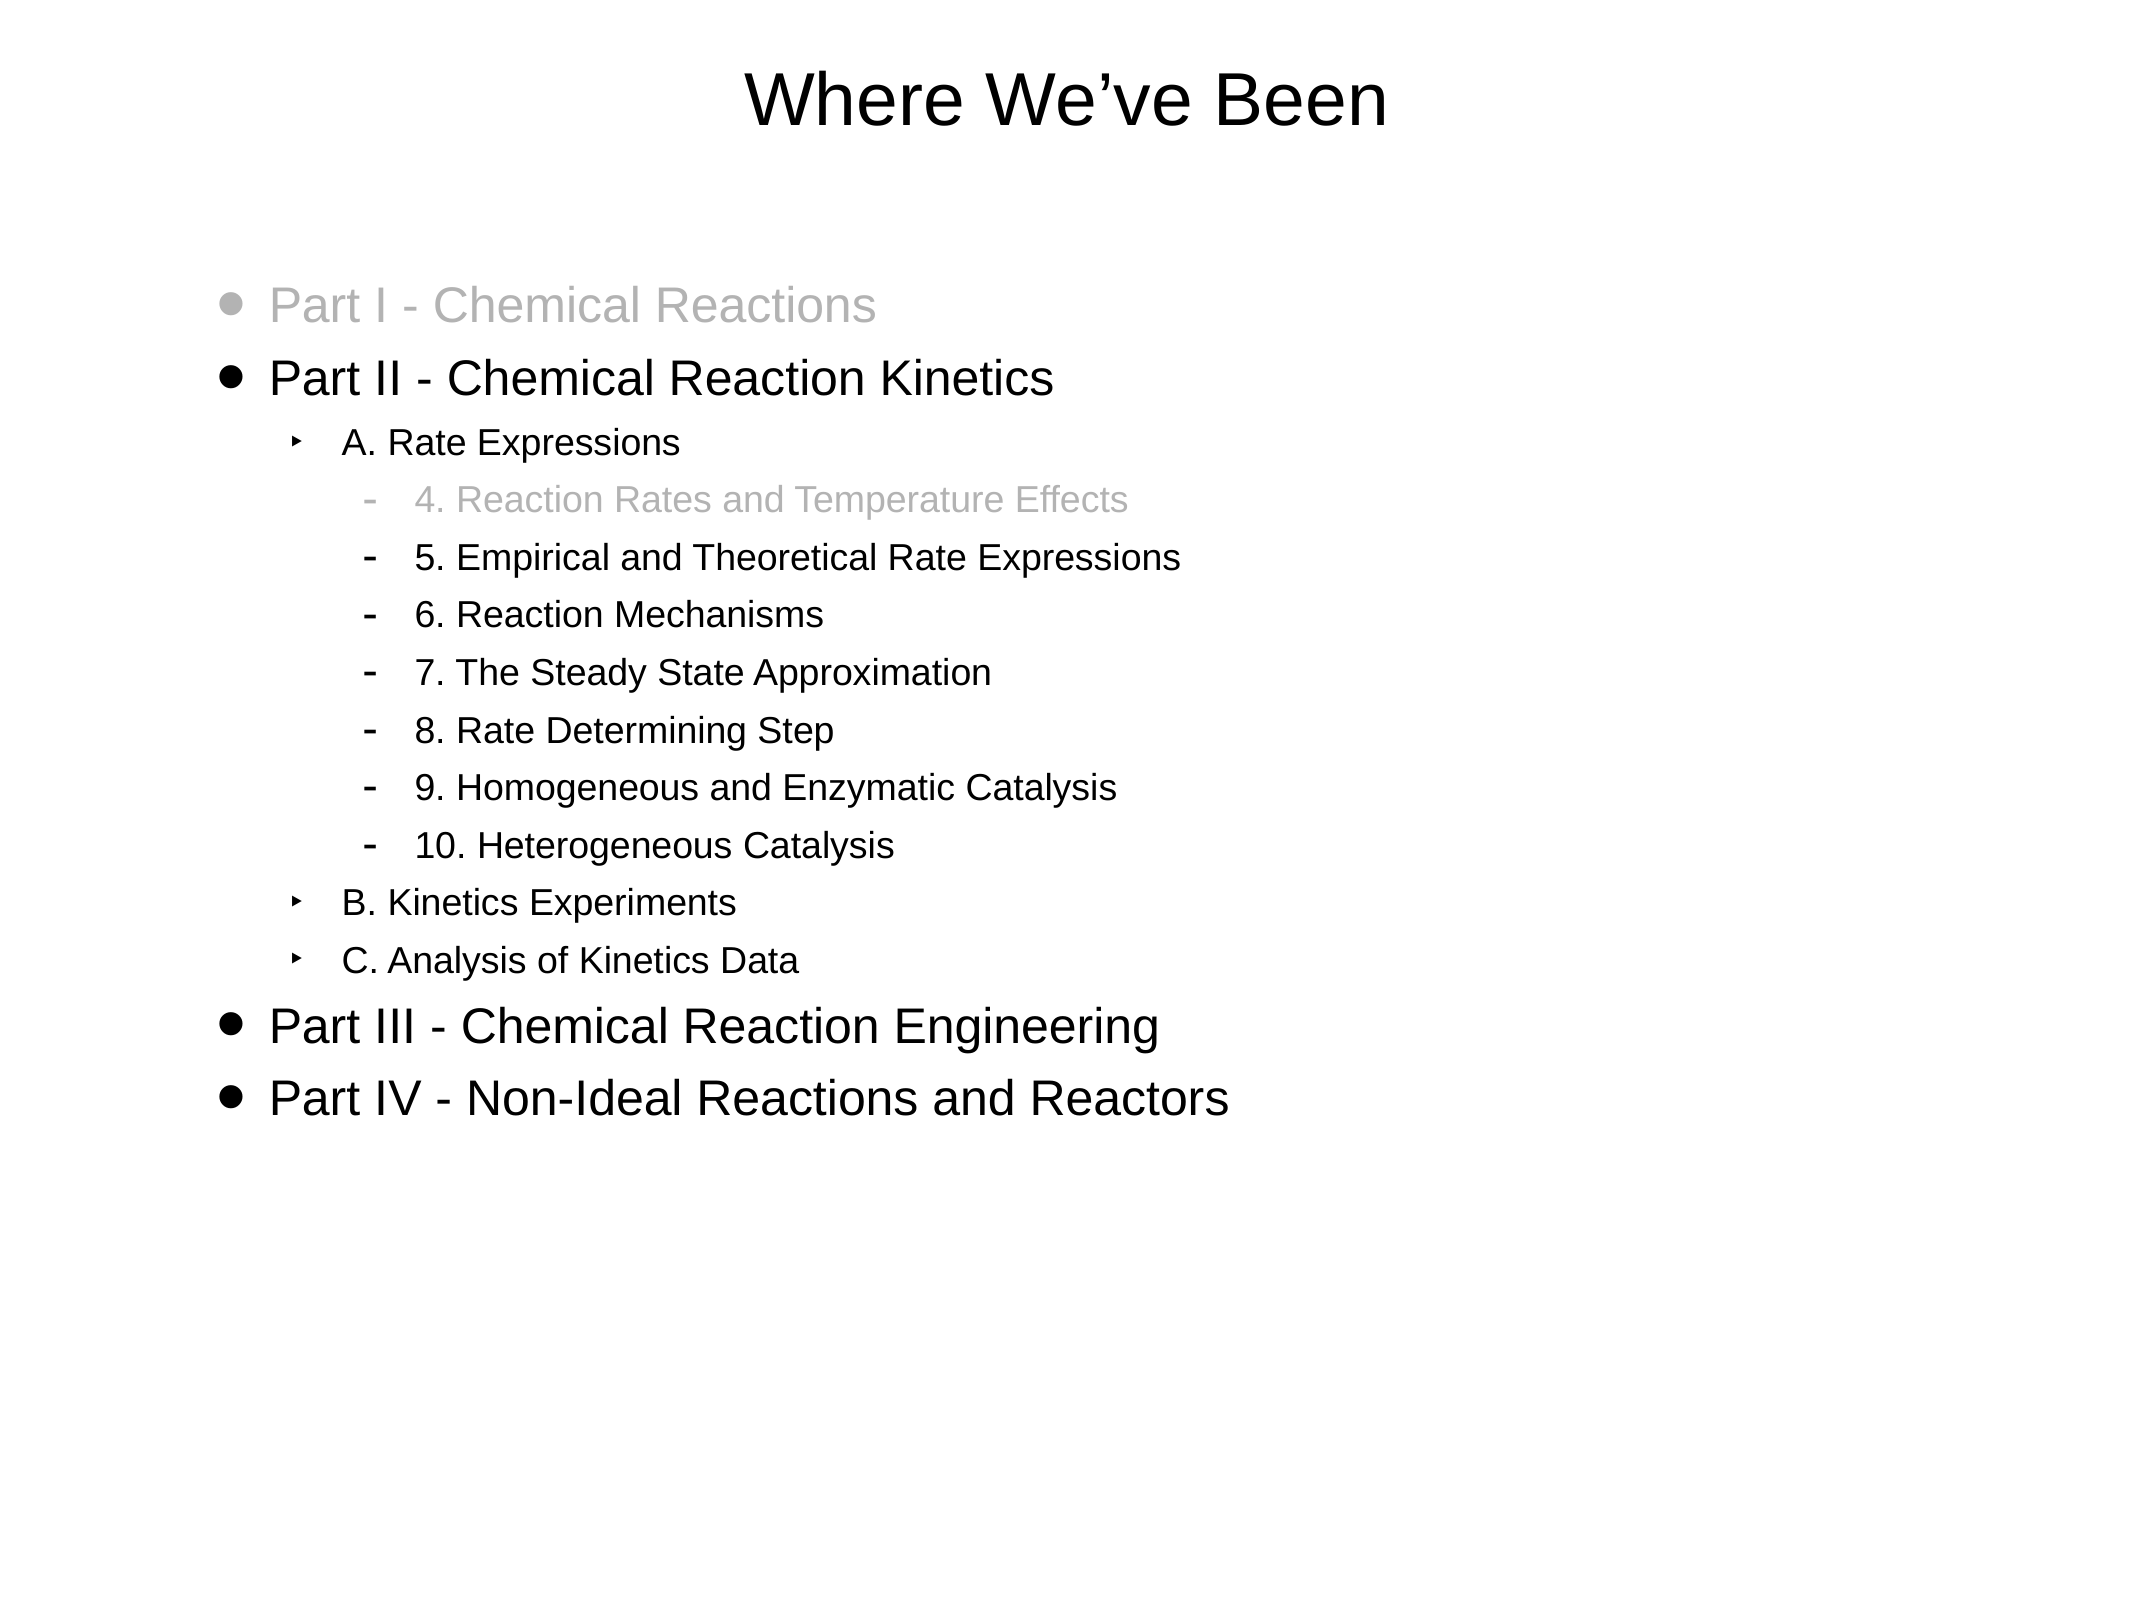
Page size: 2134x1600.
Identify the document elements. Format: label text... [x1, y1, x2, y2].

list Part I - Chemical Reactions Part II - Chemical Reaction Kinetics A. Rate Expressions 4. Reaction Rates and Temperature Effects 5. Empirical and Theoretical Rate Expressions 6. Reaction Mechanisms 7. The Steady State Approximation 8. Rate Determining Step 9. Homogeneous and Enzymatic Catalysis 10. Heterogeneous Catalysis B. Kinetics Experiments C. Analysis of Kinetics Data Part III - Chemical Reaction Engineering Part IV - Non-Ideal Reactions and Reactors [208, 264, 1925, 1463]
title Where We’ve Been [208, 41, 1925, 250]
